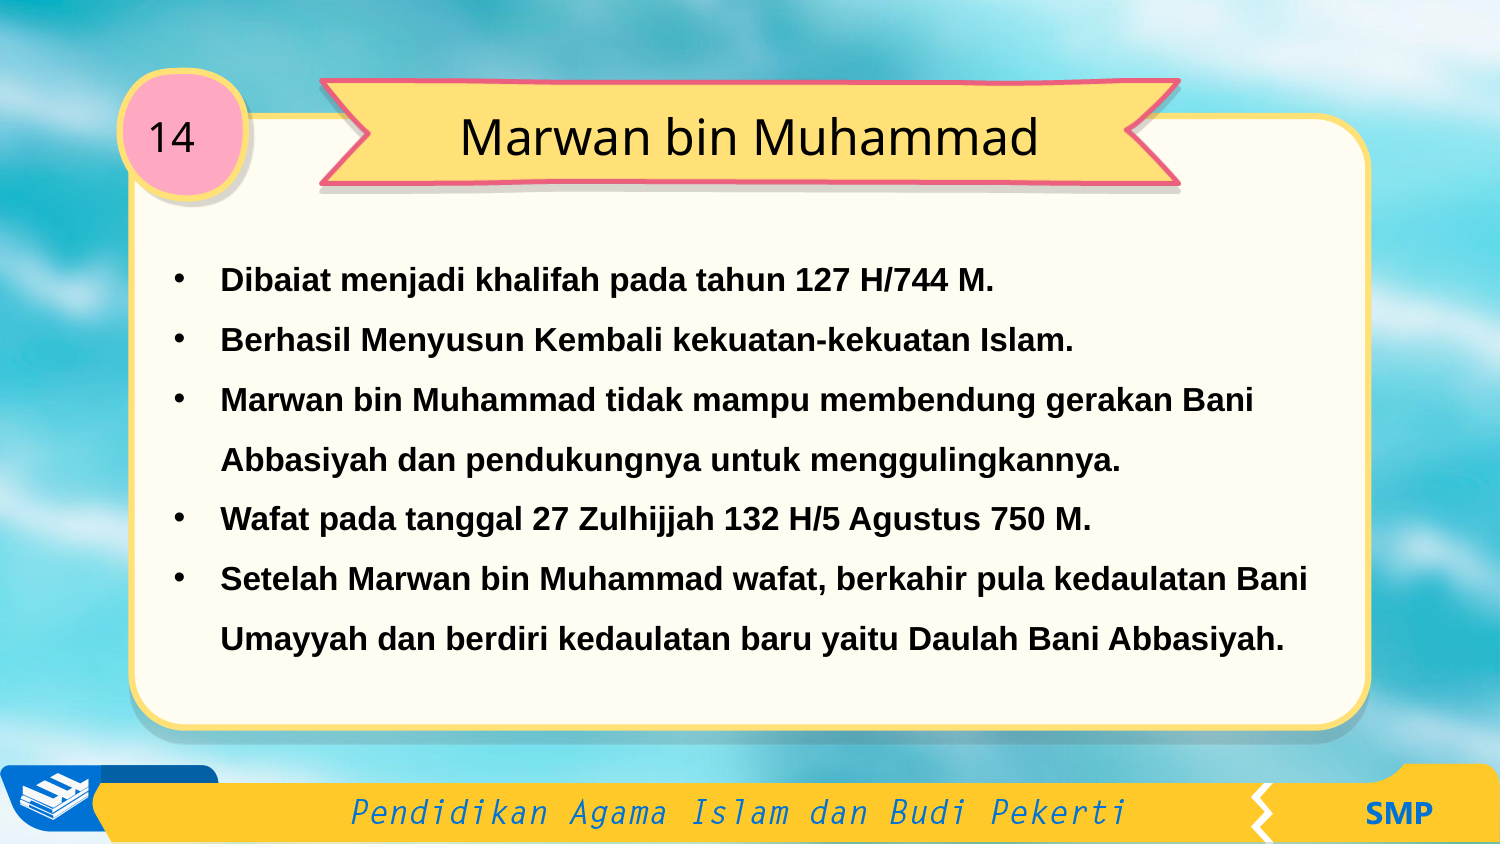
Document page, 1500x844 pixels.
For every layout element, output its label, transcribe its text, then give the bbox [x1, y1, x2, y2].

text_box 14 [132, 102, 234, 168]
text_box Dibaiat menjadi khalifah pada tahun 127 H/744 M. Berhasil Menyusun Kembali kekuatan-kekuatan Islam. Marwan bin Muhammad tidak mampu membendung gerakan Bani Abbasiyah dan pendukungnya untuk menggulingkannya. Wafat pada tanggal 27 Zulhijjah 132 H/5 Agustus 750 M. Setelah Marwan bin Muhammad wafat, berkahir pula kedaulatan Bani Umayyah dan berdiri kedaulatan baru yaitu Daulah Bani Abbasiyah. [158, 230, 1373, 665]
picture [0, 0, 1500, 844]
text_box [119, 70, 246, 199]
